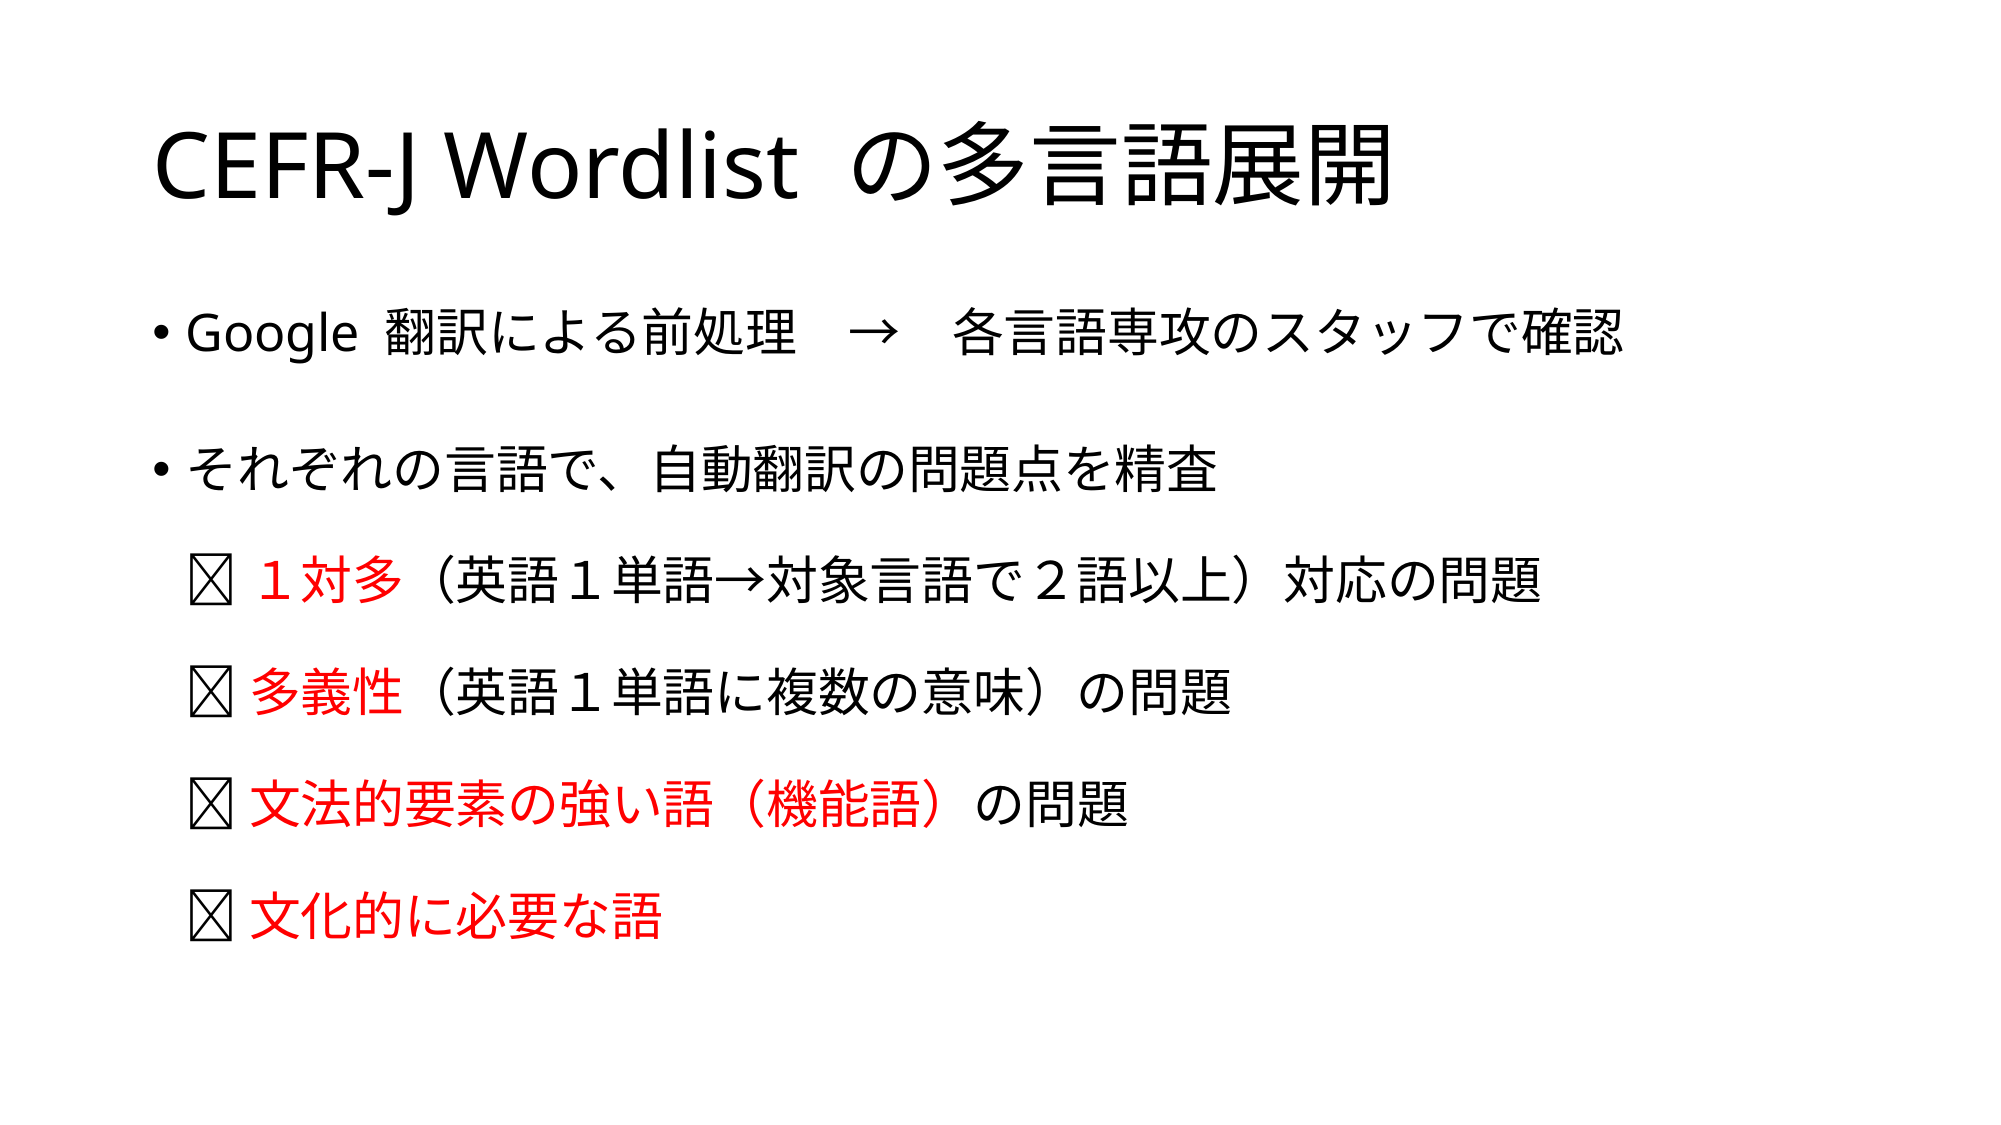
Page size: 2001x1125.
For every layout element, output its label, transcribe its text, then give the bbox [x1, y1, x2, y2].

list Google 翻訳による前処理 → 各言語専攻のスタッフで確認 それぞれの言語で、自動翻訳の問題点を精査  １対多（英語１単語→対象言語で２語以上）対応の問題  多義性（英語１単語に複数の意味）の問題  文法的要素の強い語（機能語）の問題  文化的に必要な語 [137, 299, 1863, 1014]
title CEFR-J Wordlist の多言語展開 [137, 59, 1863, 278]
